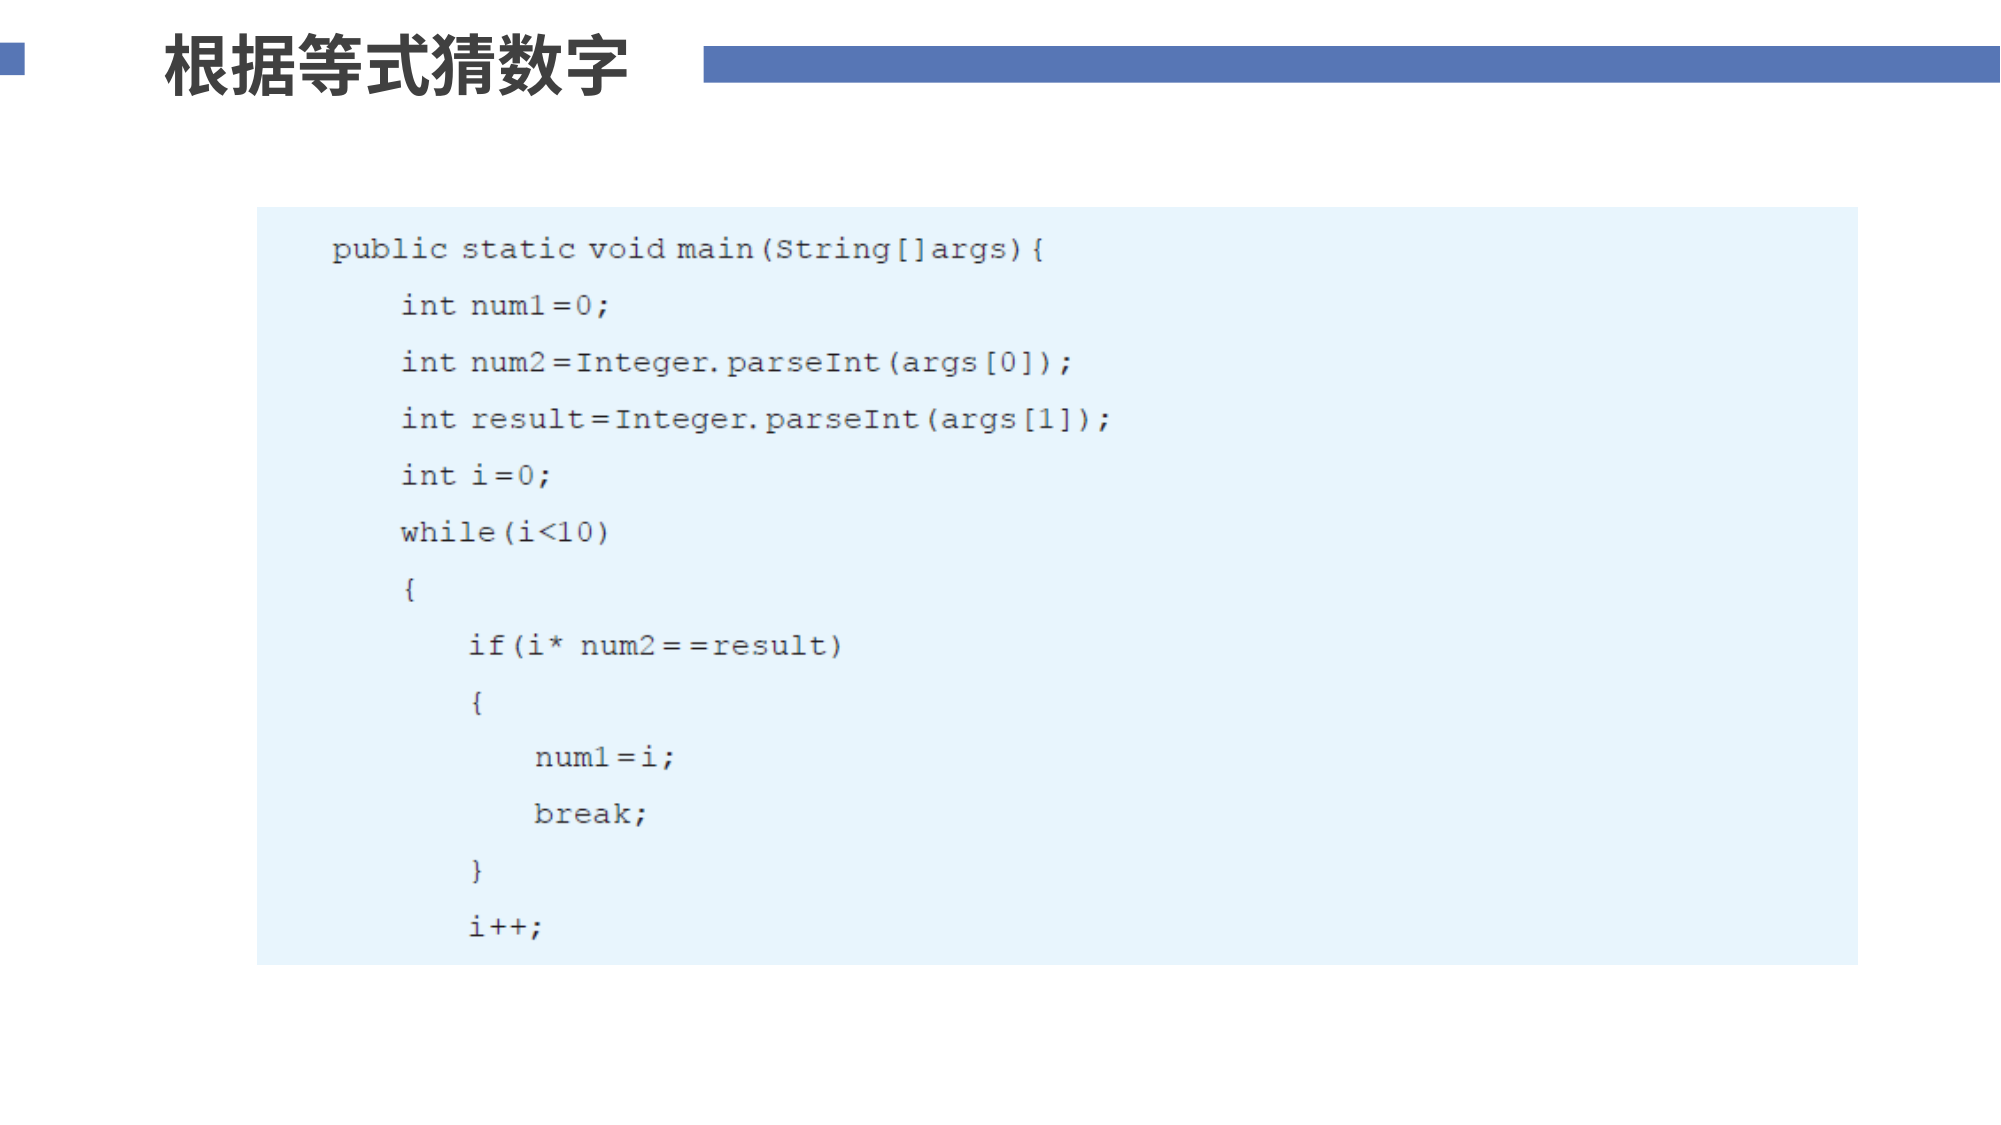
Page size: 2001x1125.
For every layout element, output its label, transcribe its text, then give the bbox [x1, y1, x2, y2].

text_box [0, 41, 26, 76]
picture [257, 207, 1858, 965]
text_box 根据等式猜数字 [163, 23, 632, 104]
text_box [702, 45, 2000, 84]
